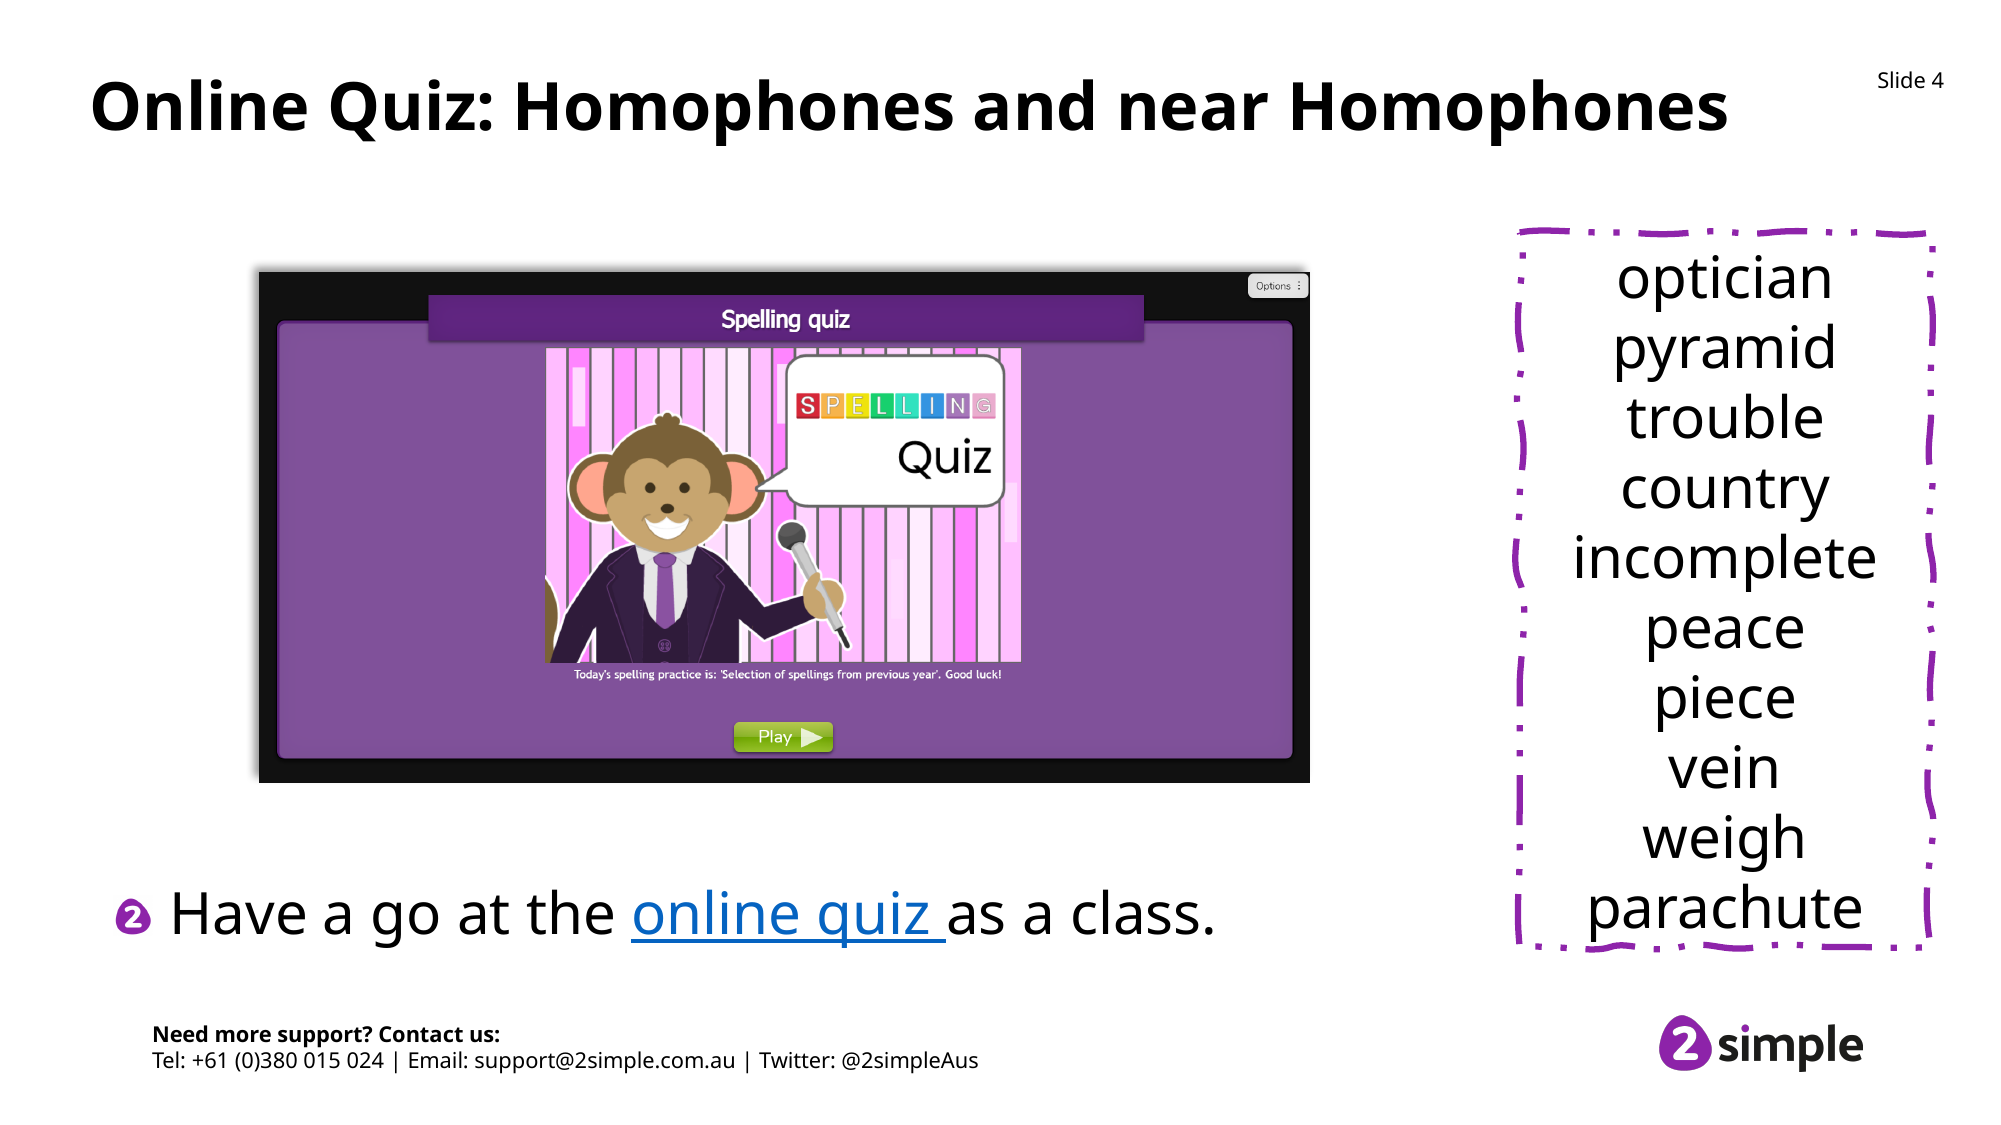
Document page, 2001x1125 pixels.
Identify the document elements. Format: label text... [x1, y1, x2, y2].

title Online Quiz: Homophones and near Homophones [74, 42, 1800, 176]
picture [1659, 1015, 1863, 1073]
picture [259, 272, 1310, 783]
text_box Slide 4 [1862, 59, 1976, 101]
text_box optician pyramid trouble country incomplete peace piece vein weigh parachute [1515, 230, 1934, 950]
picture [113, 895, 153, 936]
text_box Have a go at the online quiz as a class. [98, 868, 1502, 963]
text_box Need more support? Contact us: Tel: +61 (0)380 015 024 | Email: support@2simple.com.au | Twitter: @2simpleAus [137, 1013, 1863, 1081]
